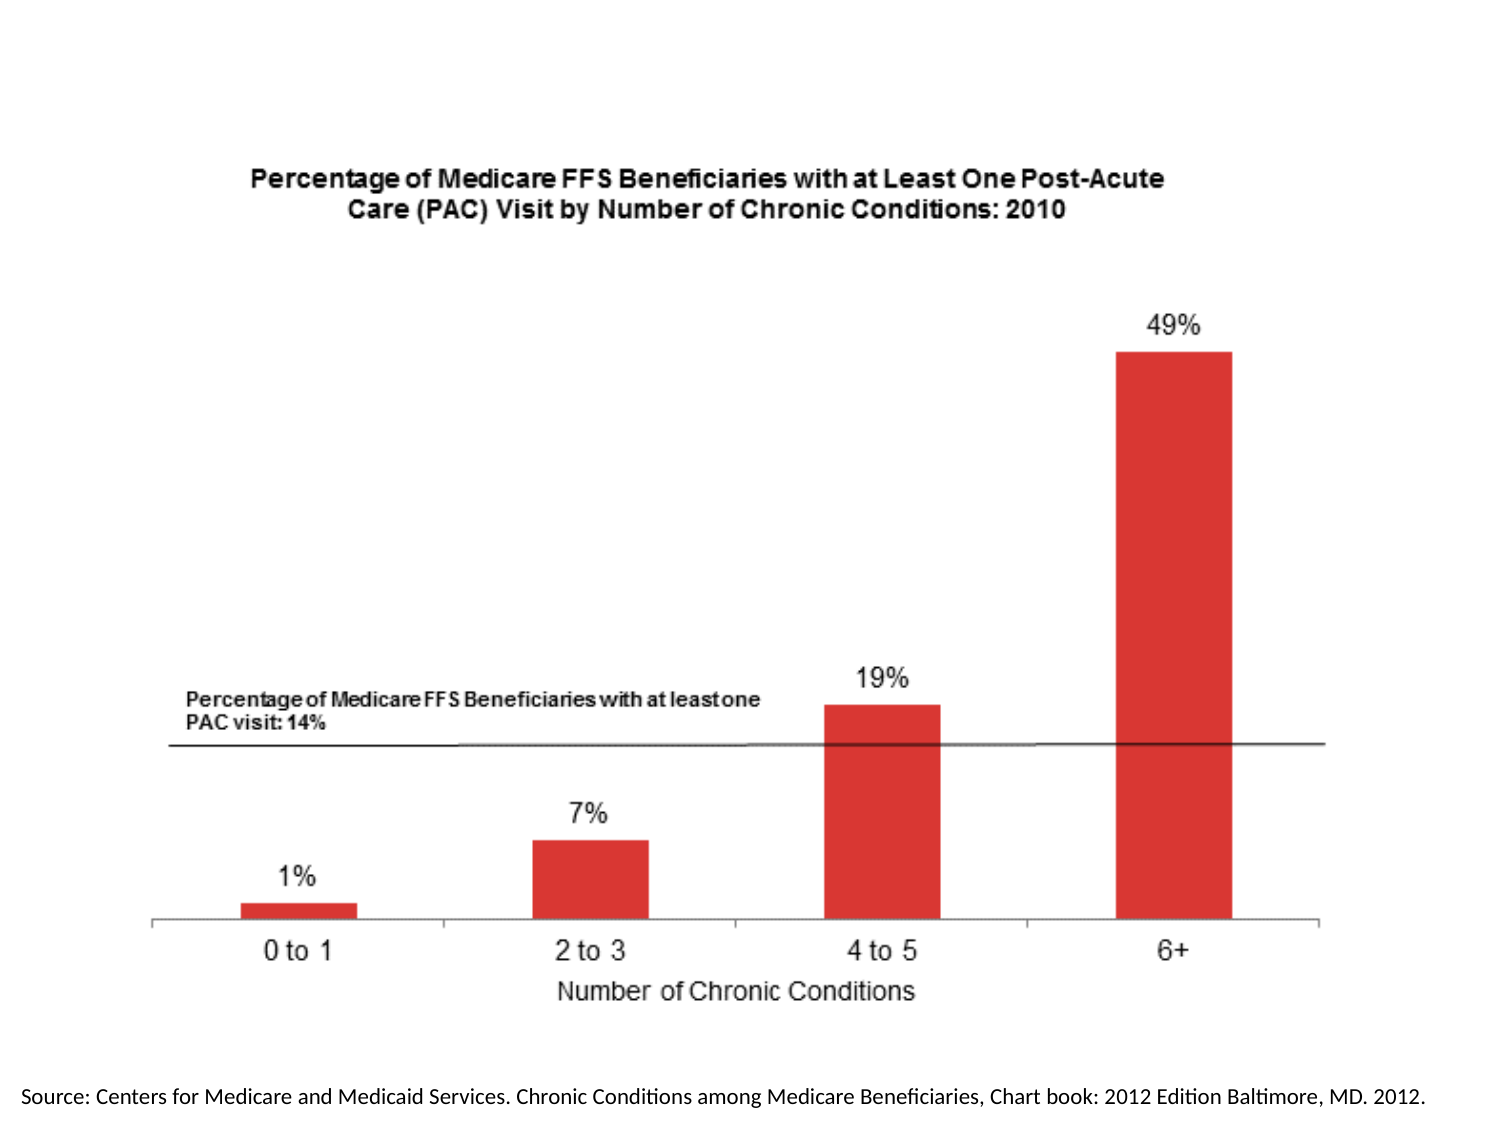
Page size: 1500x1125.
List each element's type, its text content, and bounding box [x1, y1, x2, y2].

footer Source: Centers for Medicare and Medicaid Services. Chronic Conditions among Medicare Beneficiaries, Chart book: 2012 Edition Baltimore, MD. 2012. [0, 1065, 1450, 1125]
picture [124, 112, 1350, 1040]
